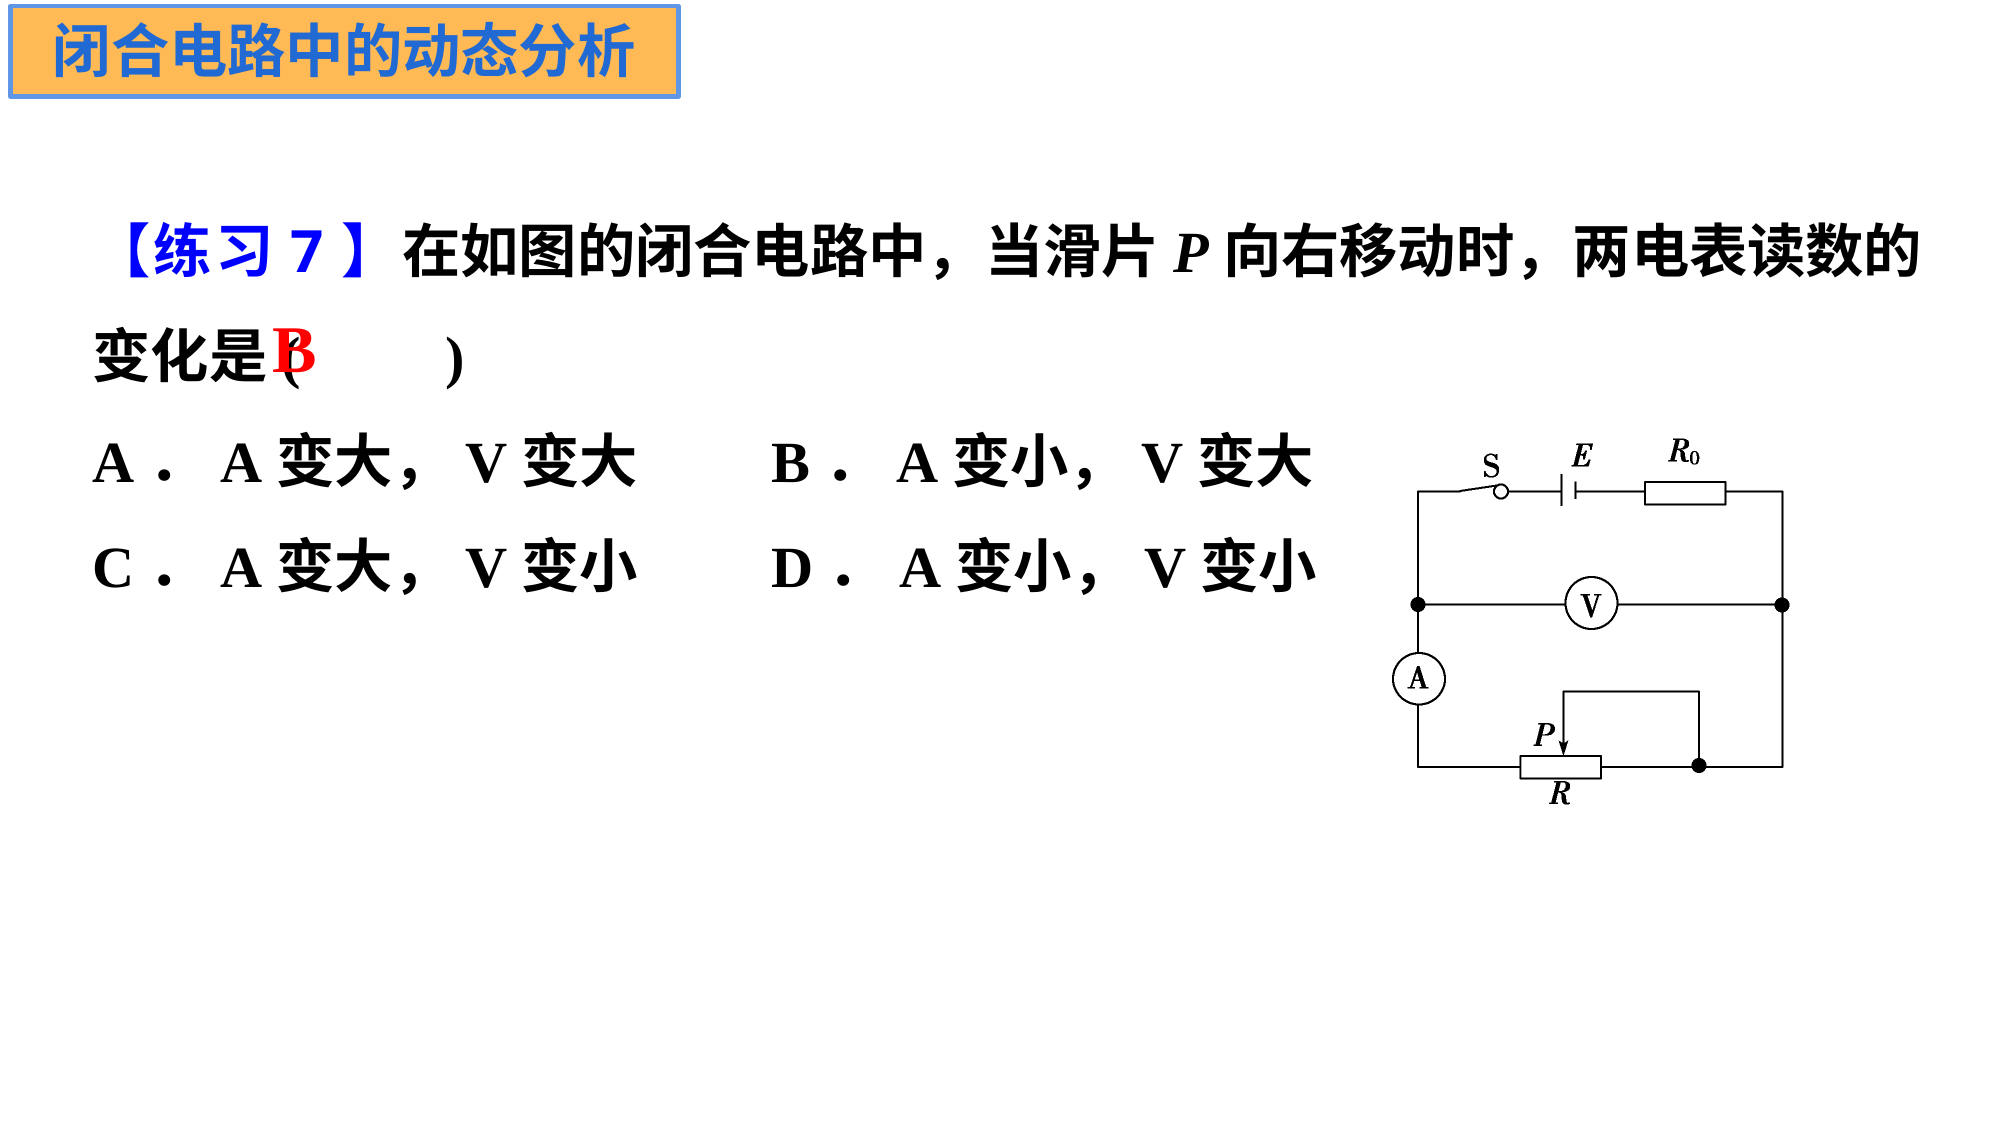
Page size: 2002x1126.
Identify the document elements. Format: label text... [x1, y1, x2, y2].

text_box 【练习7】在如图的闭合电路中，当滑片P向右移动时，两电表读数的变化是( ) A．A变大，V变大 B．A变小，V变大 C．A变大，V变小 D．A变小，V变小 [77, 172, 1977, 607]
picture [1384, 429, 1796, 816]
text_box 闭合电路中的动态分析 [10, 6, 679, 97]
text_box B [254, 296, 381, 395]
